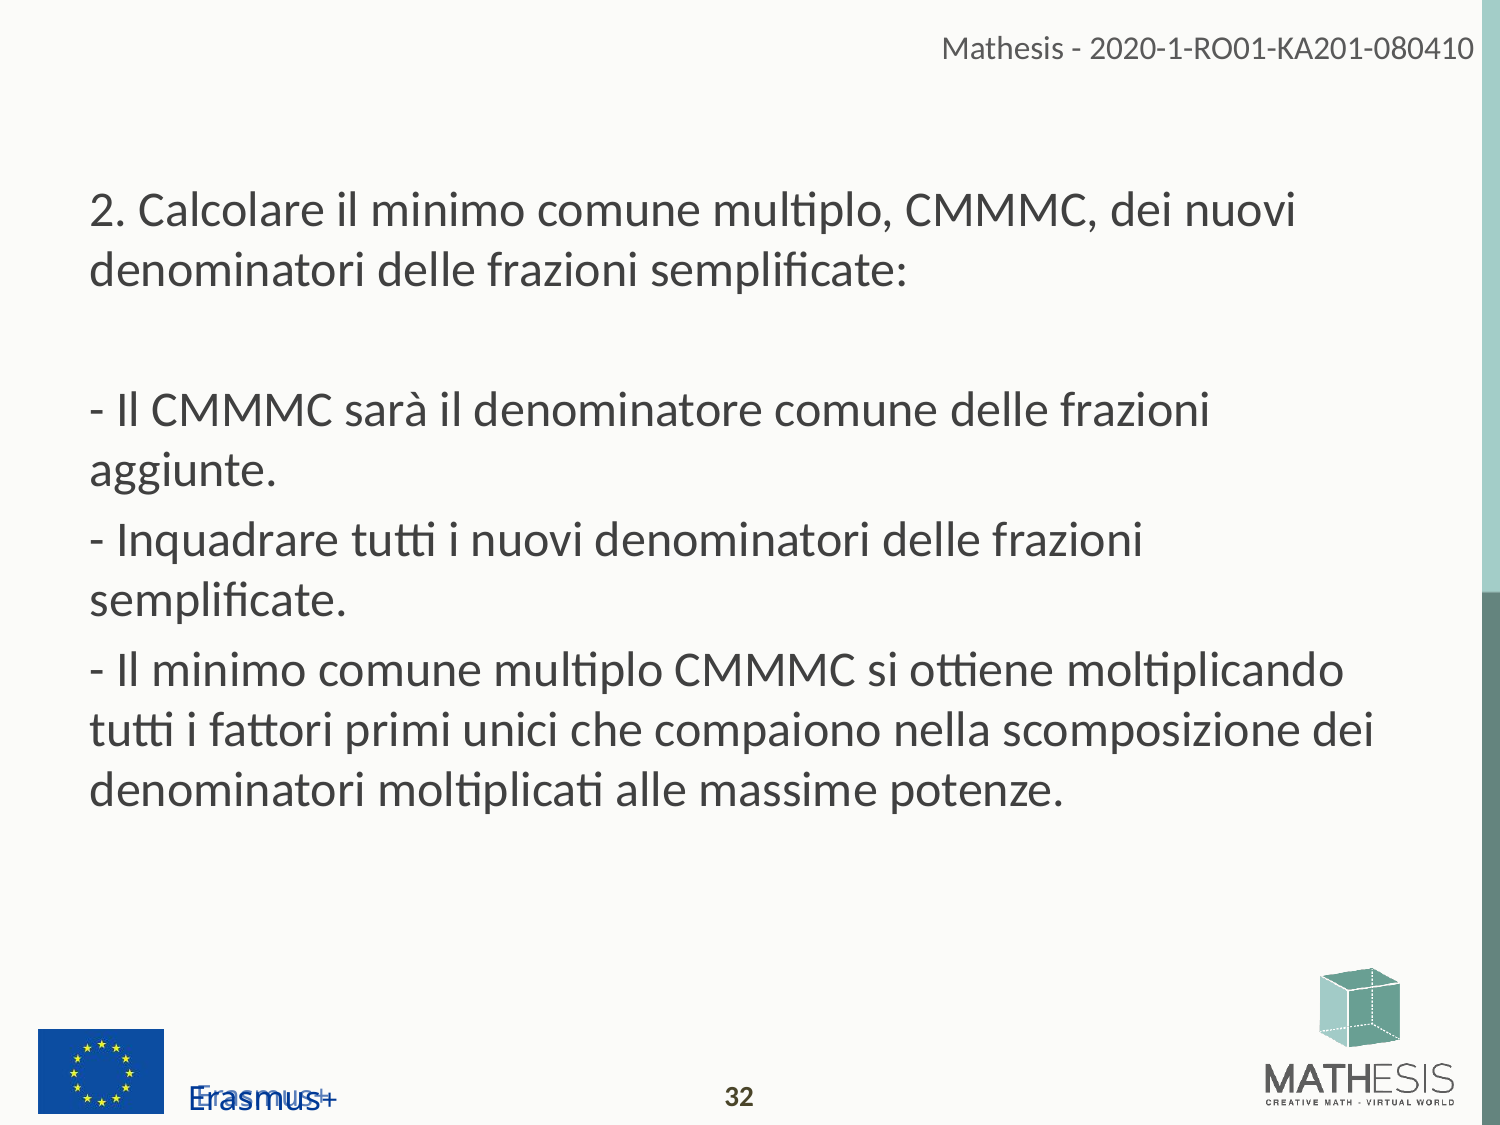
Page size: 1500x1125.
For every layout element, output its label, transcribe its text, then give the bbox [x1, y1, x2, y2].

list 2. Calcolare il minimo comune multiplo, CMMMC, dei nuovi denominatori delle frazioni semplificate: - Il CMMMC sarà il denominatore comune delle frazioni aggiunte. - Inquadrare tutti i nuovi denominatori delle frazioni semplificate. - Il minimo comune multiplo CMMMC si ottiene moltiplicando tutti i fattori primi unici che compaiono nella scomposizione dei denominatori moltiplicati alle massime potenze. [75, 169, 1425, 912]
picture [38, 1029, 164, 1114]
